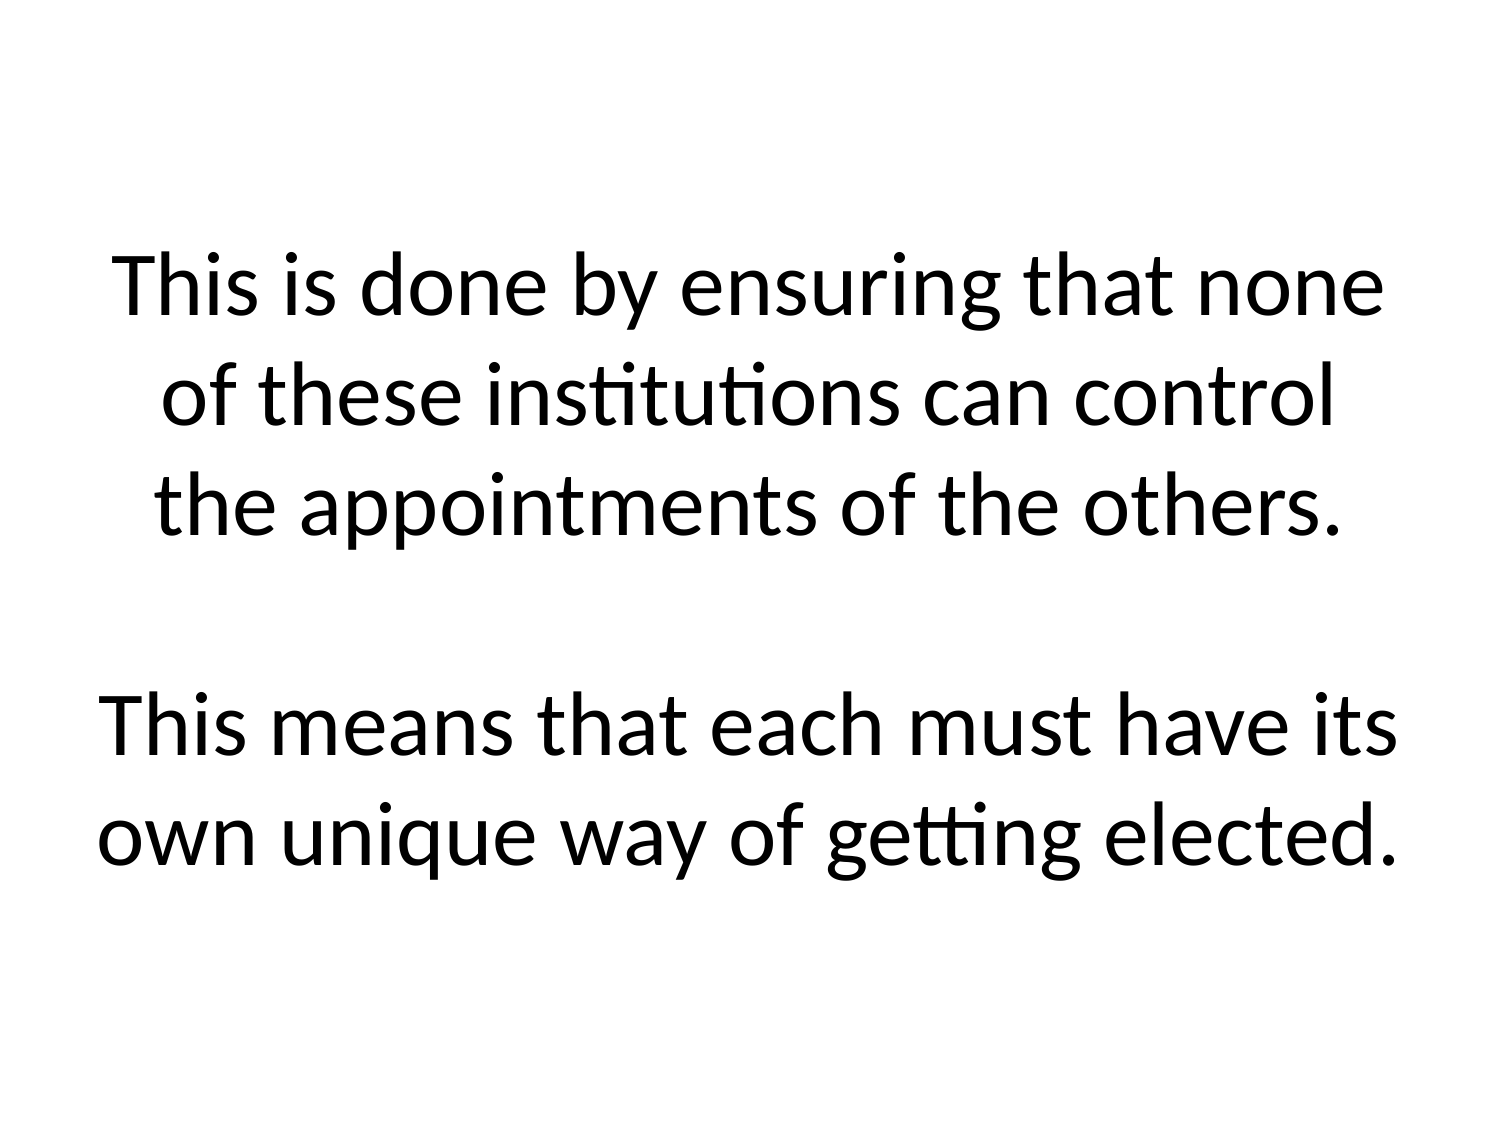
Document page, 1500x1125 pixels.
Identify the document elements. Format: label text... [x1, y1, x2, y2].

title This is done by ensuring that none of these institutions can control the appointments of the others. This means that each must have its own unique way of getting elected. [74, 44, 1426, 1063]
